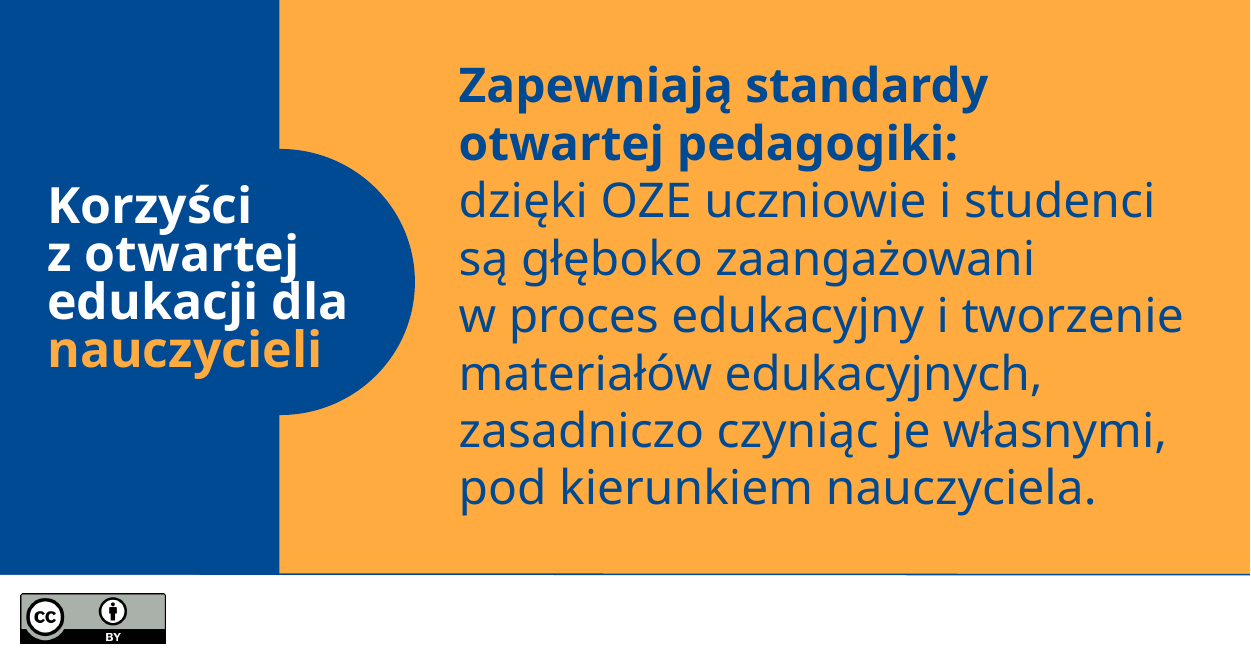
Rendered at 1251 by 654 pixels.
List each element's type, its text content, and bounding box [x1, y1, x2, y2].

text_box Zapewniają standardy otwartej pedagogiki: dzięki OZE uczniowie i studenci są głęboko zaangażowani w proces edukacyjny i tworzenie materiałów edukacyjnych, zasadniczo czyniąc je własnymi, pod kierunkiem nauczyciela. [443, 39, 1214, 530]
picture [20, 592, 166, 645]
text_box [209, 148, 352, 169]
text_box [0, 582, 1250, 654]
text_box [204, 392, 356, 416]
text_box Korzyści z otwartej edukacji dla nauczycieli [32, 169, 415, 392]
text_box [0, 0, 280, 573]
